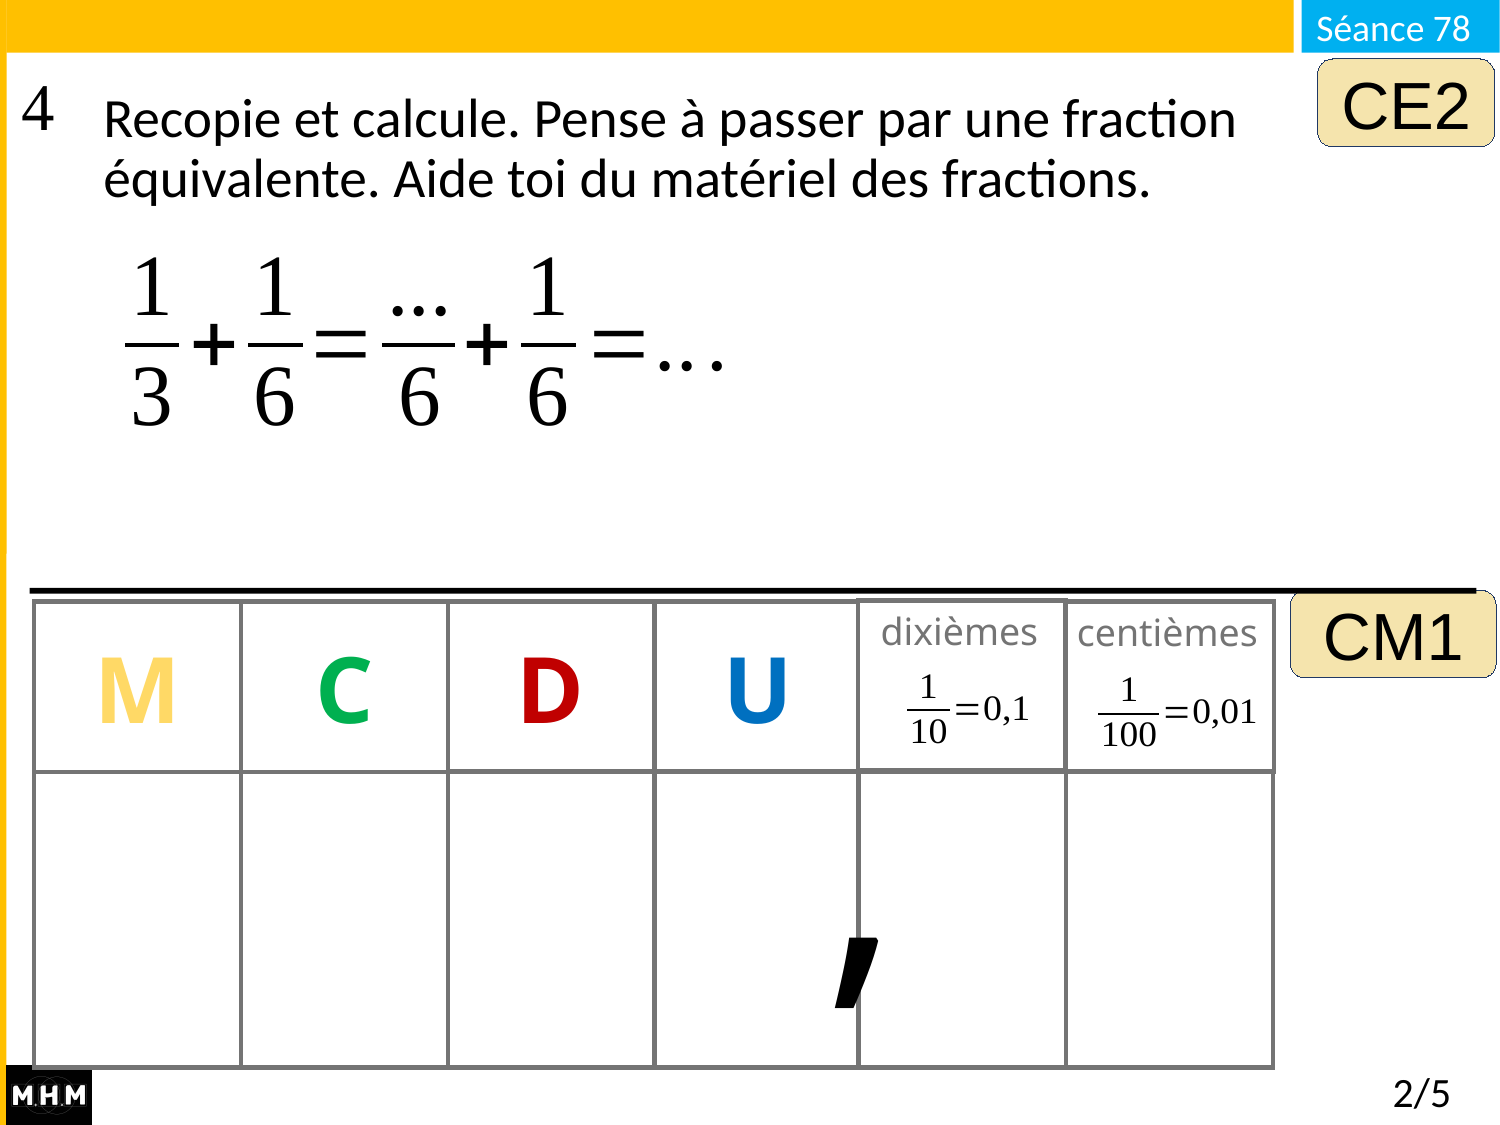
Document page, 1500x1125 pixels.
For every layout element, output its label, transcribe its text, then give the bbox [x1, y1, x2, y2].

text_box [33, 600, 1274, 1068]
text_box 2/5 [1344, 1064, 1500, 1125]
text_box CE2 [1317, 58, 1495, 147]
text_box CM1 [1290, 590, 1497, 678]
picture [6, 1065, 92, 1125]
text_box Recopie et calcule. Pense à passer par une fraction équivalente. Aide toi du matériel des fractions. [88, 58, 1274, 240]
